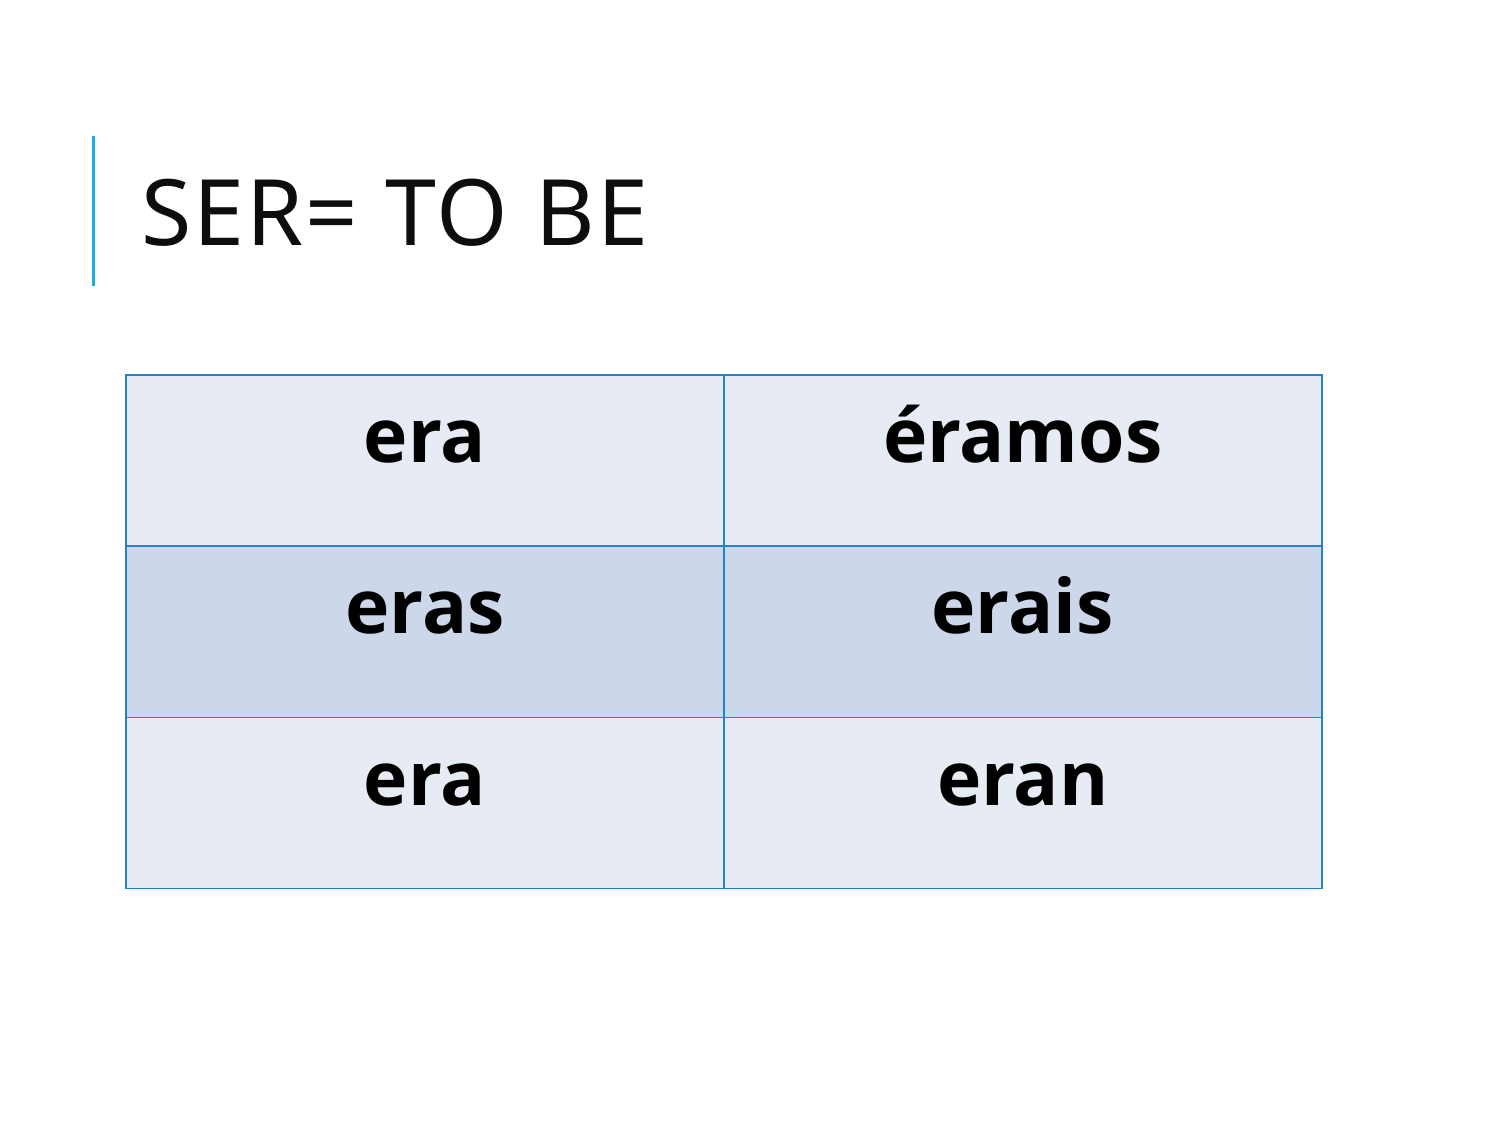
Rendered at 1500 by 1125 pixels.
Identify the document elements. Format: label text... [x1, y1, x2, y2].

table_cell eras [127, 547, 723, 717]
table_cell erais [725, 547, 1321, 717]
table_header éramos [725, 376, 1321, 545]
table_header era [127, 376, 723, 545]
title ser= to be [126, 96, 1322, 342]
table_cell eran [725, 718, 1321, 888]
table_cell era [127, 718, 723, 888]
